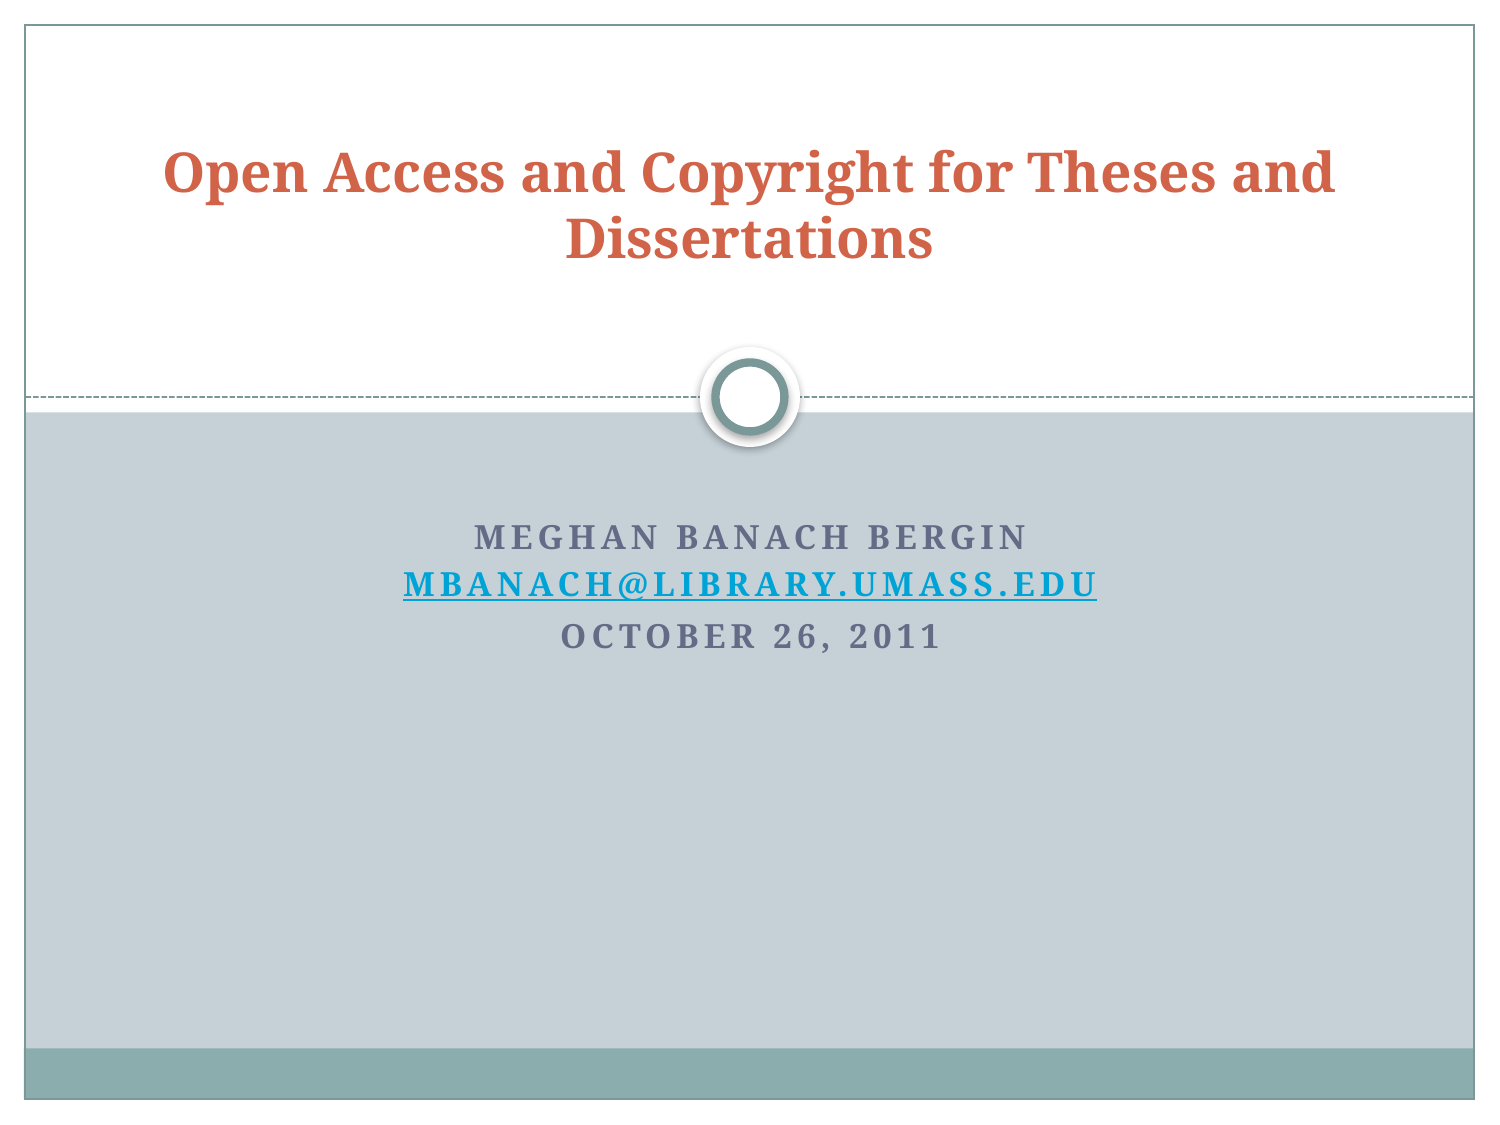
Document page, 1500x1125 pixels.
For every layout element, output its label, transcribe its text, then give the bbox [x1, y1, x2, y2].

title Open Access and Copyright for Theses and Dissertations [112, 62, 1388, 350]
subtitle Meghan Banach Bergin mbanach@library.umass.edu October 26, 2011 [225, 462, 1275, 750]
